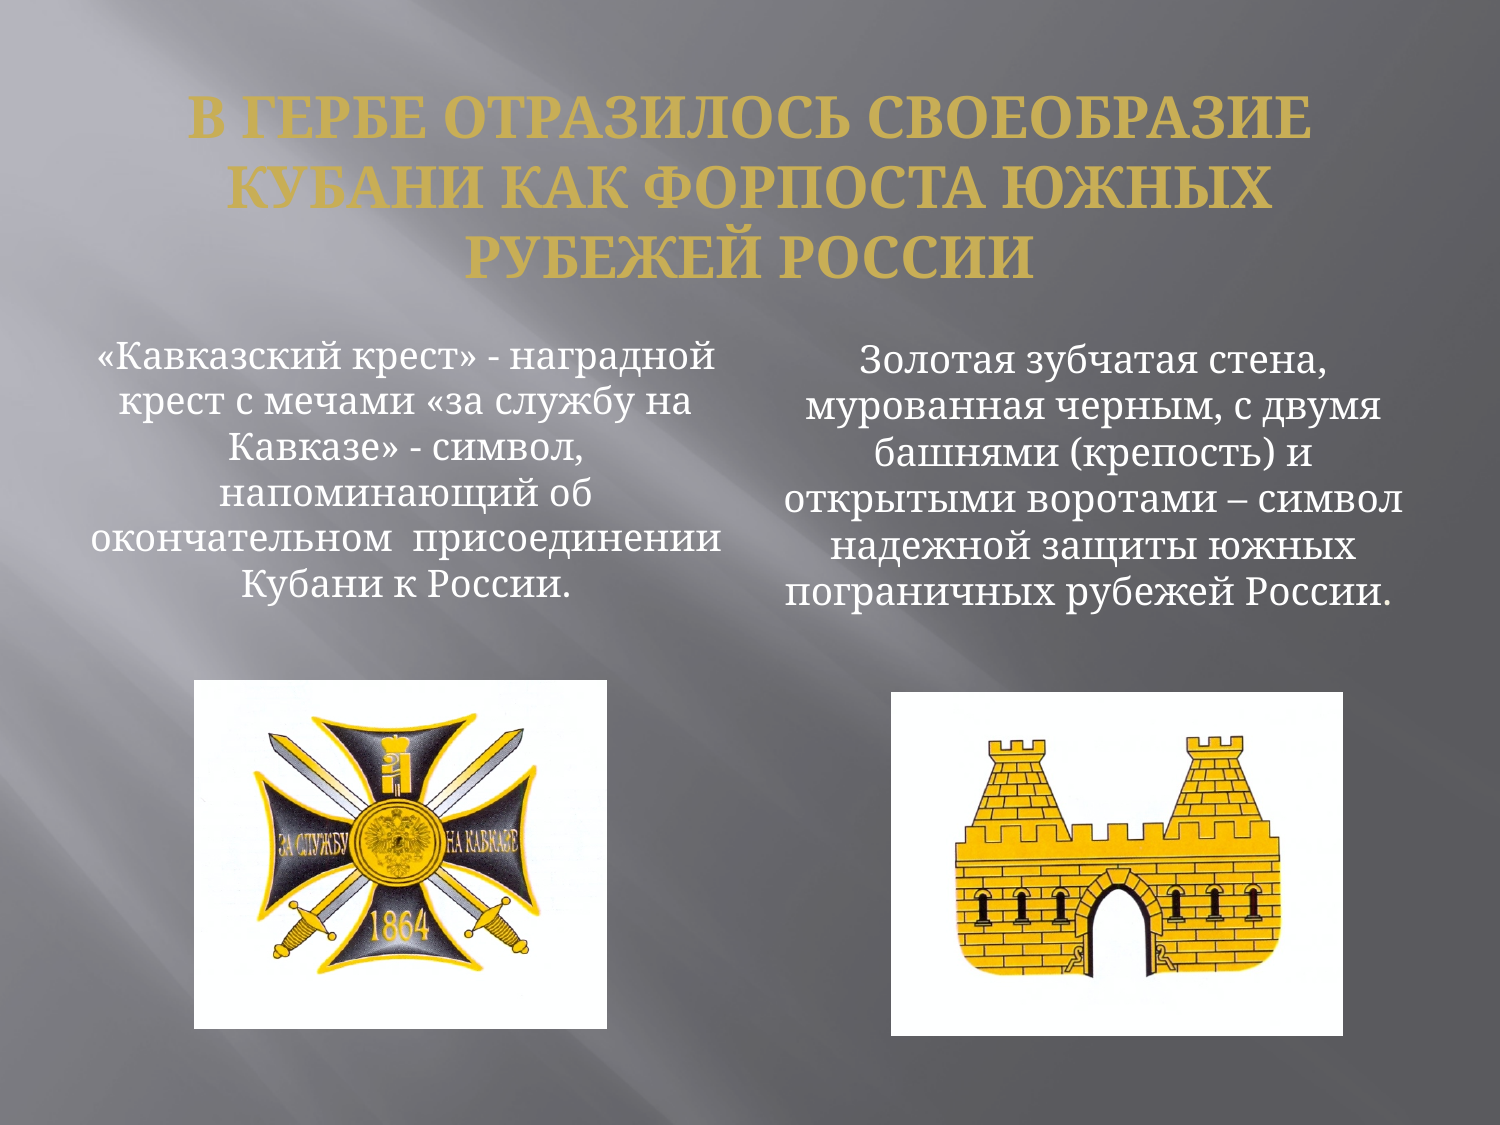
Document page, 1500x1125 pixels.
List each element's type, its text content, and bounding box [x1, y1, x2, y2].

title В ГЕРБЕ ОТРАЗИЛОСЬ СВОЕОБРАЗИЕ КУБАНИ КАК ФОРПОСТА ЮЖНЫХ РУБЕЖЕЙ РОССИИ [75, 44, 1425, 327]
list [194, 680, 607, 1029]
list «Кавказский крест» - наградной крест с мечами «за службу на Кавказе» - символ, напоминающий об окончательном присоединении Кубани к России. [75, 302, 738, 634]
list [891, 692, 1343, 1037]
list Золотая зубчатая стена, мурованная черным, с двумя башнями (крепость) и открытыми воротами – символ надежной защиты южных пограничных рубежей России. [761, 314, 1425, 634]
